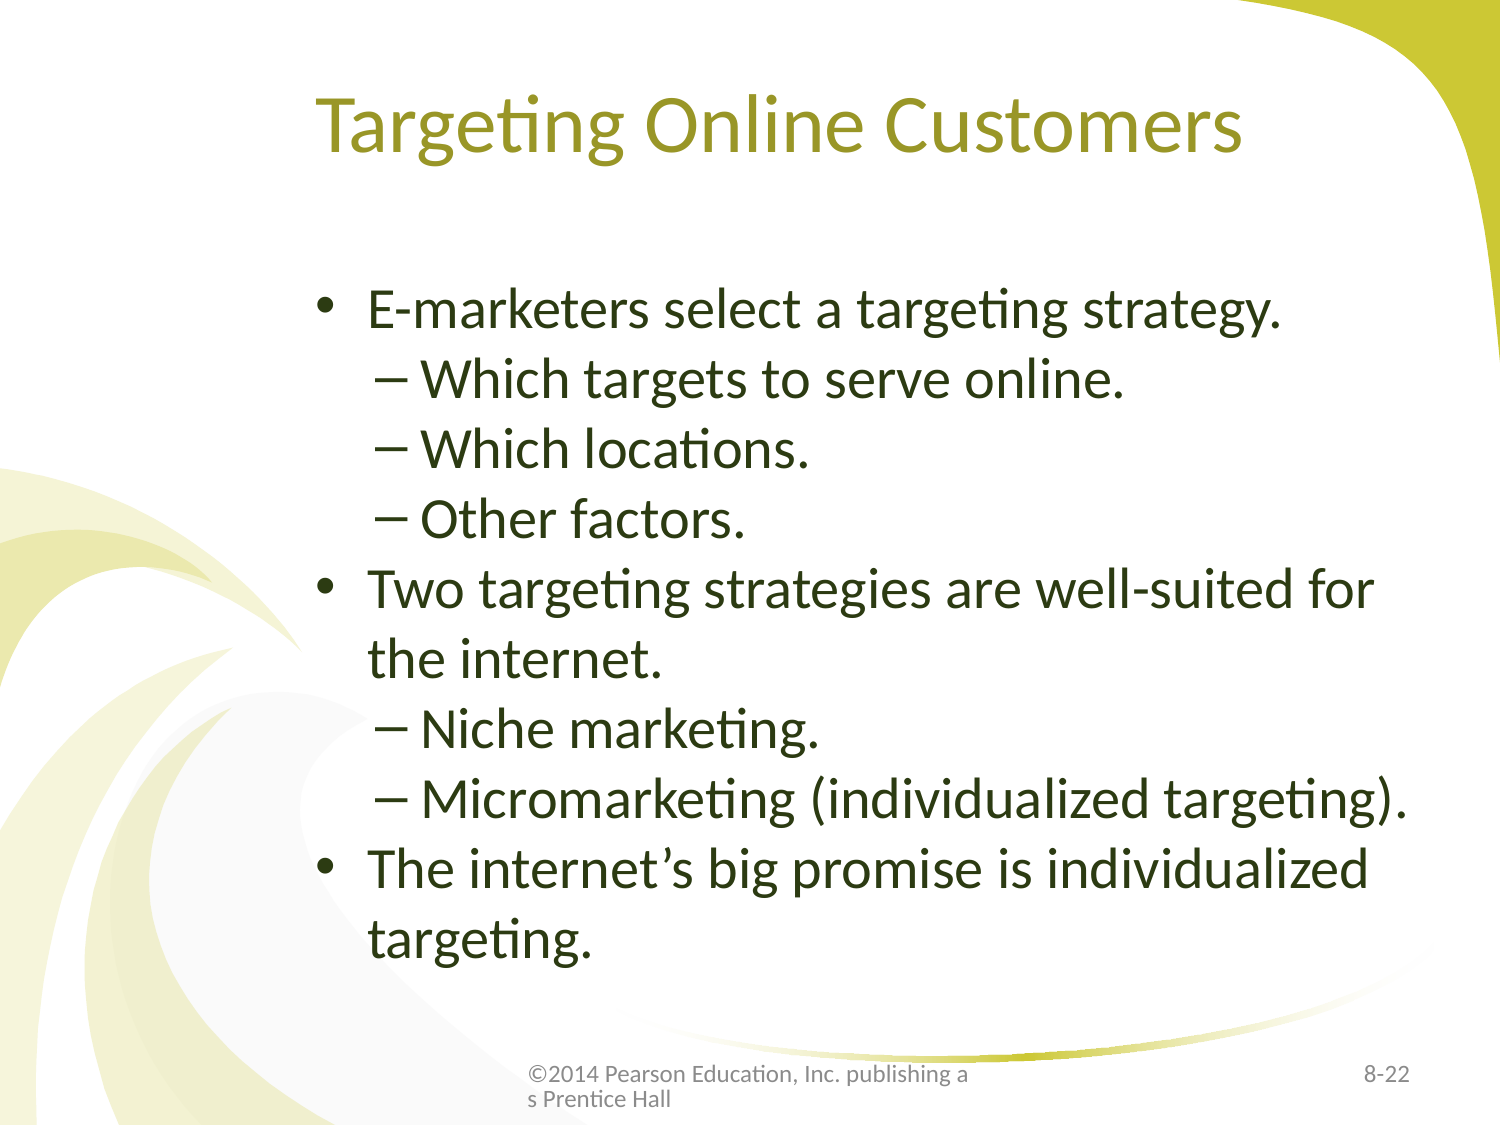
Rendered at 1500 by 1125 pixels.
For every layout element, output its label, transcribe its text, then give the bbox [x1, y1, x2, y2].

footer ©2014 Pearson Education, Inc. publishing as Prentice Hall [512, 1042, 988, 1103]
title Targeting Online Customers [300, 37, 1438, 200]
list E-marketers select a targeting strategy. Which targets to serve online. Which locations. Other factors. Two targeting strategies are well-suited for the internet. Niche marketing. Micromarketing (individualized targeting). The internet’s big promise is individualized targeting. [300, 262, 1438, 1000]
slide_number 8-22 [1074, 1042, 1425, 1103]
